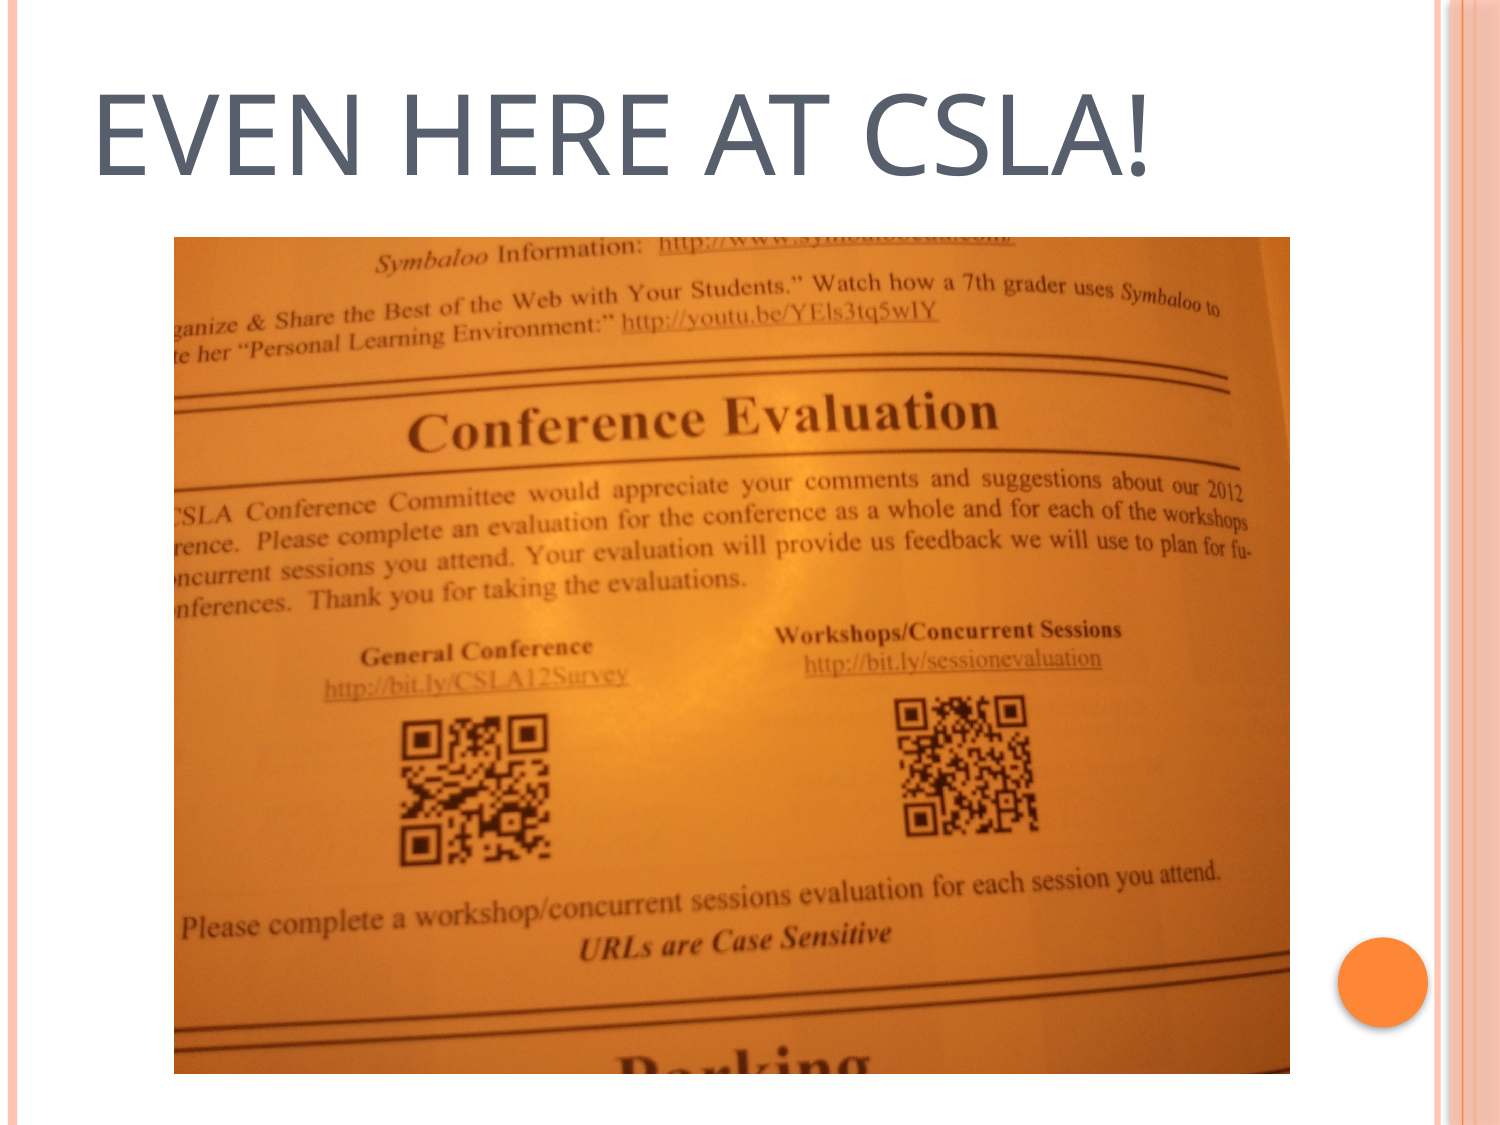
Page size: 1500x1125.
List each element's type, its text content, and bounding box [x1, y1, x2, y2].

title Even here at CSLA! [75, 45, 1300, 206]
picture [174, 236, 1291, 1075]
